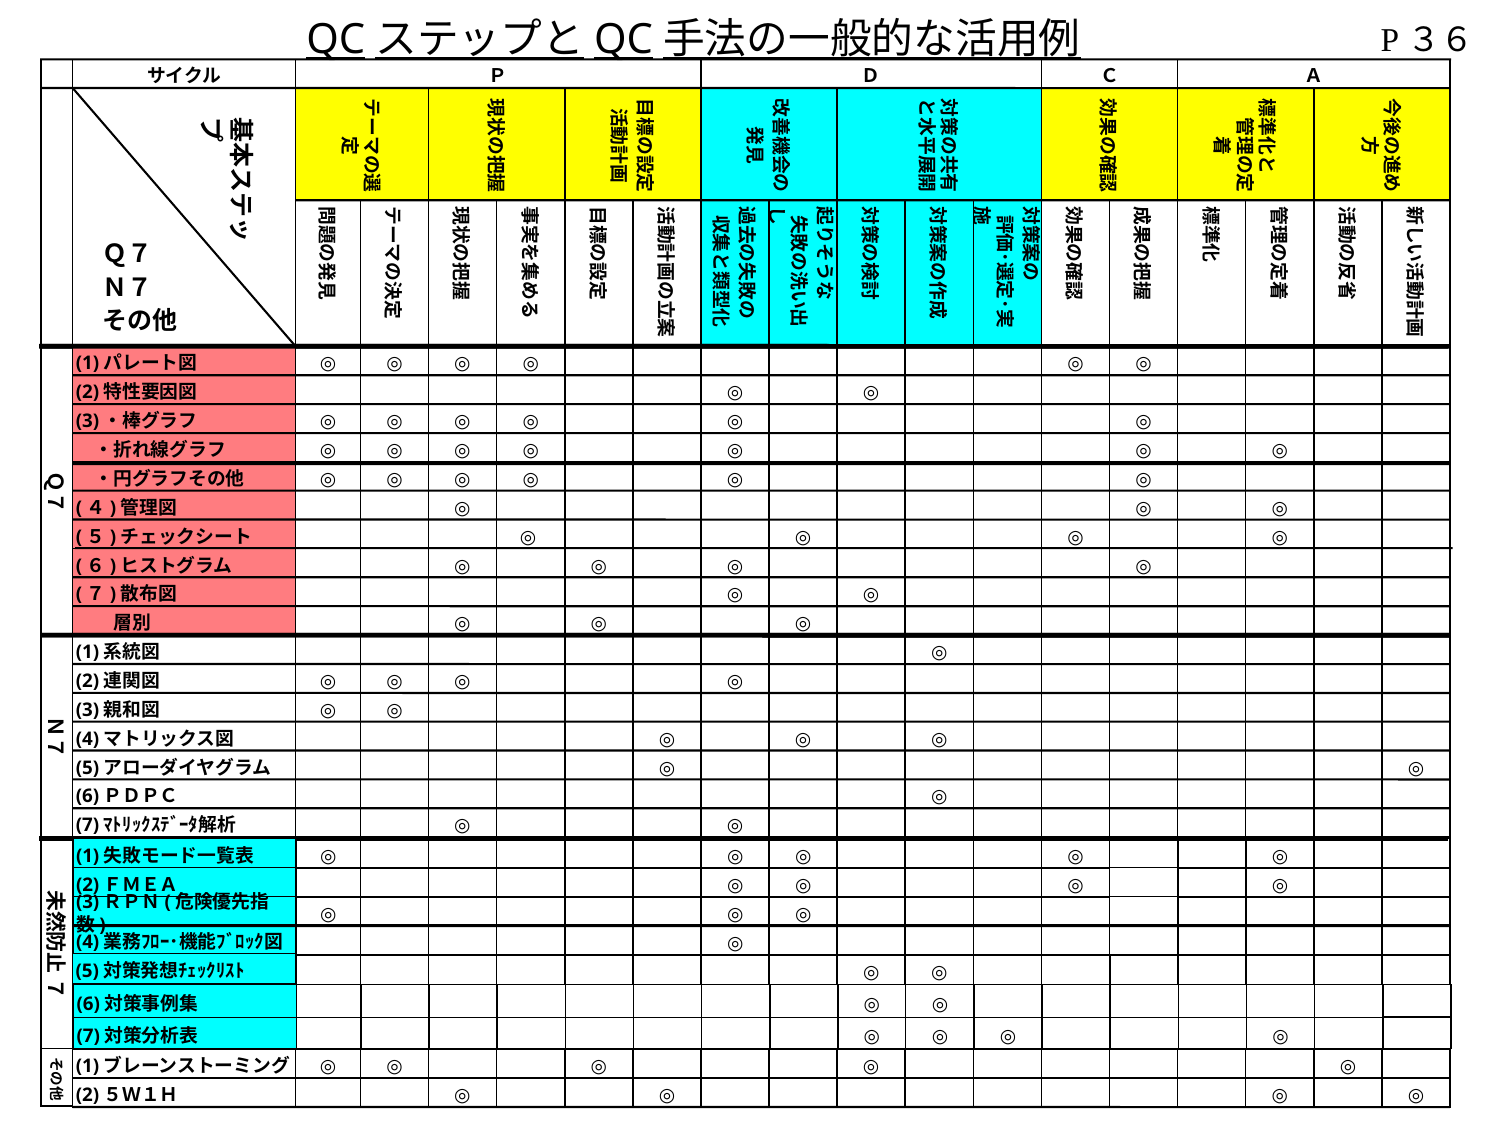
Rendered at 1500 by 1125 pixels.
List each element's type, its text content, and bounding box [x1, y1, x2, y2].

text_box Ａ [1178, 60, 1450, 88]
text_box [1383, 896, 1451, 926]
text_box [296, 491, 361, 519]
text_box ◎ [906, 1017, 975, 1049]
text_box ◎ [1042, 347, 1110, 375]
text_box ◎ [361, 1049, 429, 1079]
text_box [41, 88, 72, 346]
text_box [1042, 722, 1110, 750]
text_box [498, 1017, 566, 1049]
text_box [1314, 722, 1382, 750]
text_box (5)対策発想ﾁｪｯｸﾘｽﾄ [73, 953, 296, 984]
text_box [701, 1079, 769, 1107]
text_box [361, 955, 429, 985]
text_box [769, 578, 837, 606]
text_box ◎ [565, 607, 633, 635]
text_box [838, 927, 906, 955]
text_box ◎ [769, 607, 837, 635]
text_box [1382, 665, 1450, 693]
text_box [1042, 751, 1110, 779]
text_box [296, 549, 361, 577]
text_box [295, 955, 361, 985]
text_box [1042, 491, 1110, 519]
text_box 今後の進め方 [1314, 89, 1450, 200]
text_box [361, 636, 429, 664]
text_box [633, 376, 701, 404]
text_box ◎ [429, 607, 497, 635]
text_box ・円グラフその他 [72, 465, 296, 490]
text_box [1246, 549, 1314, 577]
text_box ◎ [701, 927, 770, 955]
text_box [497, 896, 565, 926]
text_box [905, 491, 974, 519]
text_box [497, 376, 565, 404]
text_box ◎ [497, 434, 565, 462]
text_box [361, 1079, 429, 1107]
text_box 標準化 [1178, 201, 1246, 346]
text_box [1314, 434, 1382, 462]
text_box [1314, 636, 1382, 664]
text_box [565, 693, 633, 721]
text_box [1178, 927, 1246, 955]
text_box [429, 751, 497, 779]
text_box [1314, 780, 1382, 808]
text_box [565, 780, 633, 808]
text_box ◎ [429, 665, 497, 692]
text_box [1110, 955, 1178, 985]
text_box [974, 405, 1042, 433]
text_box [1111, 985, 1179, 1017]
text_box [974, 520, 1042, 548]
text_box [296, 1079, 361, 1107]
text_box [770, 927, 838, 955]
text_box [837, 751, 905, 779]
text_box [633, 520, 701, 548]
text_box [565, 376, 633, 404]
text_box [1042, 376, 1110, 404]
text_box [497, 1079, 565, 1107]
text_box [1314, 607, 1382, 635]
text_box [1178, 636, 1246, 664]
text_box [1314, 405, 1382, 433]
text_box [1246, 809, 1314, 838]
text_box [769, 465, 837, 490]
text_box [634, 838, 701, 868]
text_box [769, 376, 837, 404]
text_box ◎ [1314, 1049, 1382, 1079]
text_box [296, 926, 361, 955]
text_box [1246, 780, 1314, 808]
text_box [429, 722, 497, 750]
text_box ◎ [361, 347, 429, 375]
text_box [633, 665, 701, 692]
text_box [1042, 434, 1110, 462]
text_box [905, 549, 974, 577]
text_box ◎ [1246, 1079, 1314, 1107]
text_box [1382, 694, 1450, 721]
text_box Ｑ７ [41, 347, 72, 635]
text_box [1246, 955, 1314, 985]
text_box (2)ＦＭＥＡ [73, 868, 296, 896]
text_box ◎ [701, 896, 770, 926]
text_box [837, 693, 905, 721]
text_box [498, 985, 566, 1017]
text_box [974, 955, 1042, 985]
text_box ◎ [905, 722, 974, 750]
text_box [838, 838, 906, 868]
text_box (6)ＰＤＰＣ [72, 780, 296, 808]
text_box [633, 434, 701, 462]
text_box [1314, 751, 1382, 779]
text_box [701, 780, 769, 808]
text_box [701, 347, 769, 375]
text_box [565, 955, 634, 985]
text_box 新しい活動計画 [1382, 201, 1450, 346]
text_box (1)ブレーンストーミング [73, 1049, 296, 1079]
text_box 活動計画の立案 [633, 201, 701, 346]
text_box [1382, 405, 1450, 433]
text_box (1)失敗モード一覧表 [73, 838, 296, 868]
text_box [634, 896, 701, 926]
text_box [905, 434, 974, 462]
text_box [701, 1049, 769, 1079]
text_box [1178, 1079, 1246, 1107]
text_box [1314, 549, 1382, 577]
text_box 効果の確認 [1042, 201, 1110, 346]
text_box [361, 751, 429, 779]
text_box [906, 927, 974, 955]
text_box [633, 491, 701, 519]
text_box [362, 1017, 430, 1049]
text_box [1110, 636, 1178, 664]
text_box [974, 491, 1042, 519]
text_box 対策案の作成 [905, 201, 974, 346]
text_box [974, 636, 1042, 664]
text_box [1246, 405, 1314, 433]
text_box ◎ [565, 1049, 633, 1079]
text_box [430, 985, 498, 1017]
text_box (6)対策事例集 [73, 984, 297, 1017]
text_box [1246, 636, 1314, 664]
text_box [497, 1049, 565, 1079]
text_box [429, 578, 497, 606]
text_box [837, 636, 905, 664]
text_box (1)パレート図 [72, 347, 296, 375]
text_box [1382, 491, 1450, 519]
text_box [1383, 838, 1451, 868]
text_box 改善機会の 発見 [701, 89, 837, 200]
text_box [296, 578, 361, 606]
text_box ◎ [296, 896, 361, 925]
text_box [974, 578, 1042, 606]
text_box [906, 868, 974, 896]
text_box ◎ [296, 465, 361, 490]
text_box [1178, 347, 1246, 375]
text_box テーマの決定 [361, 201, 429, 346]
text_box ◎ [497, 465, 565, 490]
text_box [701, 955, 770, 985]
text_box ◎ [497, 347, 565, 375]
text_box [361, 896, 429, 925]
text_box [769, 491, 837, 519]
text_box ◎ [497, 520, 565, 548]
text_box [633, 347, 701, 375]
text_box [975, 985, 1043, 1017]
text_box ◎ [296, 347, 361, 375]
text_box ◎ [769, 722, 837, 750]
text_box ◎ [770, 896, 838, 926]
text_box [296, 636, 361, 664]
text_box (2)５Ｗ１Ｈ [73, 1079, 296, 1106]
text_box [1042, 665, 1110, 692]
text_box [1314, 1079, 1382, 1107]
text_box [297, 985, 362, 1017]
text_box ◎ [837, 1049, 905, 1079]
text_box [1315, 1017, 1383, 1049]
text_box [1042, 896, 1110, 926]
text_box [296, 780, 361, 808]
text_box [1178, 491, 1246, 519]
text_box [1178, 665, 1246, 693]
text_box [429, 896, 497, 926]
text_box ◎ [633, 751, 701, 779]
text_box [905, 465, 974, 490]
text_box Ｃ [1042, 60, 1178, 88]
text_box [974, 434, 1042, 462]
text_box [1042, 405, 1110, 433]
text_box [1179, 985, 1247, 1017]
text_box [838, 896, 906, 926]
text_box [1315, 985, 1383, 1017]
text_box [361, 491, 429, 519]
text_box [565, 751, 633, 779]
text_box ◎ [837, 578, 905, 606]
text_box [1042, 809, 1110, 838]
text_box ◎ [1246, 838, 1314, 868]
text_box Ｄ [701, 60, 1042, 88]
text_box ・折れ線グラフ [72, 434, 296, 462]
text_box [1042, 607, 1110, 635]
text_box [497, 578, 565, 606]
text_box ◎ [1110, 465, 1178, 490]
text_box [837, 434, 905, 462]
text_box [634, 927, 701, 955]
text_box ◎ [361, 405, 429, 433]
text_box P３６ [1365, 10, 1500, 66]
text_box [1110, 1079, 1178, 1107]
text_box [974, 838, 1042, 868]
text_box [361, 926, 429, 955]
text_box ◎ [905, 780, 974, 808]
text_box [565, 520, 633, 548]
text_box [1314, 491, 1382, 519]
text_box ◎ [769, 520, 837, 548]
text_box [429, 1049, 497, 1079]
text_box [297, 1017, 362, 1049]
text_box [974, 868, 1042, 896]
text_box [1110, 927, 1178, 955]
text_box QCステップとQC手法の一般的な活用例 [32, 4, 1355, 69]
text_box 事実を集める [497, 201, 565, 346]
text_box [905, 376, 974, 404]
text_box [296, 809, 361, 838]
text_box ◎ [906, 955, 974, 985]
text_box [1314, 694, 1382, 721]
text_box [1042, 636, 1110, 664]
text_box [1383, 868, 1451, 896]
text_box [769, 780, 837, 808]
text_box [701, 693, 769, 721]
text_box [1246, 694, 1314, 721]
text_box (７)散布図 [72, 578, 296, 606]
text_box 活動の反省 [1314, 201, 1382, 346]
text_box [497, 491, 565, 519]
text_box [1314, 520, 1382, 548]
text_box [429, 955, 497, 985]
text_box [633, 636, 701, 664]
text_box ◎ [296, 434, 361, 462]
text_box [497, 809, 565, 838]
text_box [361, 809, 429, 838]
text_box [497, 780, 565, 808]
text_box [296, 751, 361, 779]
text_box [1382, 520, 1450, 548]
text_box [1043, 1017, 1111, 1049]
text_box [974, 607, 1042, 635]
text_box ◎ [429, 347, 497, 375]
text_box [1382, 809, 1450, 838]
text_box [361, 549, 429, 577]
text_box [565, 665, 633, 692]
text_box 管理の定着 [1246, 201, 1314, 346]
text_box [1042, 955, 1110, 985]
text_box [769, 405, 837, 433]
text_box [1110, 838, 1178, 868]
text_box [769, 751, 837, 779]
text_box ◎ [361, 665, 429, 692]
text_box [633, 607, 701, 635]
text_box [1042, 927, 1110, 955]
text_box [566, 1017, 634, 1049]
text_box [429, 693, 497, 721]
text_box [701, 491, 769, 519]
text_box ◎ [429, 491, 497, 519]
text_box [701, 607, 769, 635]
text_box 基本ステップ [204, 103, 265, 276]
text_box ◎ [1247, 1017, 1315, 1049]
text_box [634, 1017, 702, 1049]
text_box ◎ [1042, 838, 1110, 868]
text_box [361, 376, 429, 404]
text_box ◎ [905, 636, 974, 664]
text_box [905, 693, 974, 721]
text_box [1042, 780, 1110, 808]
text_box [905, 607, 974, 635]
text_box ◎ [1246, 491, 1314, 519]
text_box ◎ [1042, 868, 1110, 896]
text_box ◎ [770, 838, 838, 868]
text_box (3)・棒グラフ [72, 405, 296, 433]
text_box ◎ [361, 434, 429, 462]
text_box [974, 465, 1042, 490]
text_box ◎ [296, 838, 361, 868]
text_box [1178, 465, 1246, 490]
text_box [1042, 549, 1110, 577]
text_box [429, 520, 497, 548]
text_box [296, 868, 361, 896]
text_box [837, 1079, 905, 1107]
text_box [837, 405, 905, 433]
text_box [1314, 838, 1383, 868]
text_box [296, 722, 361, 750]
text_box ◎ [1110, 405, 1178, 433]
text_box [1110, 376, 1178, 404]
text_box [701, 722, 769, 750]
text_box [565, 578, 633, 606]
text_box [1178, 955, 1246, 985]
text_box [770, 955, 838, 985]
text_box ◎ [701, 809, 769, 838]
text_box [1246, 1049, 1314, 1079]
text_box [1246, 347, 1314, 375]
text_box [1042, 1049, 1110, 1079]
text_box [429, 926, 497, 955]
text_box [430, 1017, 498, 1049]
text_box [1110, 722, 1178, 750]
text_box ◎ [701, 465, 769, 490]
text_box [565, 896, 634, 926]
text_box ◎ [838, 955, 906, 985]
text_box [1179, 1017, 1247, 1049]
text_box ◎ [429, 405, 497, 433]
text_box [1110, 1049, 1178, 1079]
text_box ◎ [633, 722, 701, 750]
text_box [361, 838, 429, 868]
text_box ◎ [1042, 520, 1110, 548]
text_box [565, 347, 633, 375]
text_box [1042, 465, 1110, 490]
text_box [1178, 549, 1246, 577]
text_box [838, 868, 906, 896]
text_box 過去の失敗の 収集と類型化 [701, 201, 769, 346]
text_box (4)業務ﾌﾛｰ･機能ﾌﾞﾛｯｸ図 [73, 926, 296, 953]
text_box ◎ [1110, 434, 1178, 462]
text_box [905, 1049, 974, 1079]
text_box [633, 549, 701, 577]
text_box [906, 896, 974, 926]
text_box ◎ [906, 985, 975, 1017]
text_box [361, 722, 429, 750]
text_box ◎ [1246, 520, 1314, 548]
text_box 標準化と 管理の定着 [1178, 89, 1314, 200]
text_box [429, 376, 497, 404]
text_box [361, 578, 429, 606]
text_box [701, 751, 769, 779]
text_box [429, 636, 497, 664]
text_box [837, 465, 905, 490]
text_box [565, 809, 633, 838]
text_box [769, 809, 837, 838]
text_box [296, 376, 361, 404]
text_box [769, 347, 837, 375]
text_box [1110, 693, 1178, 721]
text_box [837, 347, 905, 375]
text_box [974, 927, 1042, 955]
text_box (1)系統図 [72, 636, 296, 664]
text_box [906, 838, 974, 868]
text_box [1383, 926, 1451, 955]
text_box [1382, 636, 1450, 664]
text_box ◎ [296, 405, 361, 433]
text_box ◎ [296, 665, 361, 692]
text_box [1178, 578, 1246, 606]
text_box ◎ [1382, 751, 1450, 779]
text_box [1314, 927, 1383, 955]
text_box [905, 520, 974, 548]
text_box [497, 636, 565, 664]
text_box [837, 780, 905, 808]
text_box ◎ [429, 549, 497, 577]
text_box [1177, 868, 1246, 896]
text_box [497, 549, 565, 577]
text_box [905, 809, 974, 838]
text_box [565, 636, 633, 664]
text_box [974, 1049, 1042, 1079]
text_box [1110, 665, 1178, 693]
text_box [1382, 722, 1450, 750]
text_box [1246, 607, 1314, 635]
text_box [1314, 896, 1383, 926]
text_box [1110, 578, 1178, 606]
text_box [1383, 985, 1451, 1017]
text_box [837, 549, 905, 577]
text_box [905, 578, 974, 606]
text_box [1178, 722, 1246, 750]
text_box (3)親和図 [72, 693, 296, 721]
text_box ◎ [838, 1017, 906, 1049]
text_box ◎ [701, 578, 769, 606]
text_box [1382, 780, 1450, 808]
text_box [1246, 376, 1314, 404]
text_box その他 [41, 1049, 73, 1106]
text_box [1178, 1049, 1246, 1079]
text_box ◎ [838, 985, 906, 1017]
text_box [1314, 347, 1382, 375]
text_box [1382, 376, 1450, 404]
text_box [565, 465, 633, 490]
text_box [1314, 465, 1382, 490]
text_box [1178, 809, 1246, 838]
text_box ◎ [1110, 549, 1178, 577]
text_box [1246, 751, 1314, 779]
text_box [905, 405, 974, 433]
text_box [837, 520, 905, 548]
text_box [905, 347, 974, 375]
text_box 対策案の 評価･選定･実施 [974, 201, 1042, 346]
text_box ◎ [296, 1049, 361, 1079]
text_box 現状の把握 [429, 89, 565, 200]
text_box [361, 607, 429, 635]
text_box [837, 722, 905, 750]
text_box [974, 1079, 1042, 1107]
text_box [1246, 927, 1314, 955]
text_box [769, 693, 837, 721]
text_box [497, 955, 565, 985]
text_box [1246, 465, 1314, 490]
text_box (5)アローダイヤグラム [72, 751, 296, 779]
text_box [974, 780, 1042, 808]
text_box ◎ [975, 1017, 1043, 1049]
text_box [1178, 376, 1246, 404]
text_box [566, 985, 634, 1017]
text_box ◎ [770, 868, 838, 896]
text_box [565, 434, 633, 462]
text_box [770, 985, 838, 1017]
text_box [497, 607, 565, 635]
text_box [429, 868, 497, 896]
text_box [837, 491, 905, 519]
text_box [1246, 665, 1314, 693]
text_box [974, 896, 1042, 926]
text_box ◎ [497, 405, 565, 433]
text_box サイクル [72, 60, 296, 88]
text_box ◎ [701, 868, 770, 896]
text_box [1110, 607, 1178, 635]
text_box [769, 1049, 837, 1079]
text_box ◎ [429, 1079, 497, 1107]
text_box [701, 636, 769, 664]
text_box [565, 405, 633, 433]
text_box [1042, 1079, 1110, 1107]
text_box [362, 985, 430, 1017]
text_box ◎ [1110, 347, 1178, 375]
text_box [974, 722, 1042, 750]
text_box [974, 665, 1042, 692]
text_box [633, 693, 701, 721]
text_box 目標の設定 [565, 201, 633, 346]
text_box [361, 520, 429, 548]
text_box [565, 868, 634, 896]
text_box [1383, 955, 1451, 985]
text_box ◎ [701, 838, 770, 868]
text_box (４)管理図 [72, 491, 296, 519]
text_box ◎ [701, 665, 769, 692]
text_box [633, 780, 701, 808]
text_box [633, 578, 701, 606]
text_box (2)連関図 [72, 665, 296, 692]
text_box [1246, 896, 1314, 926]
text_box [1178, 780, 1246, 808]
text_box [905, 665, 974, 692]
text_box [1178, 896, 1246, 926]
text_box ◎ [701, 434, 769, 462]
text_box [1314, 955, 1383, 985]
text_box (7)対策分析表 [73, 1017, 297, 1049]
text_box [1247, 985, 1315, 1017]
text_box [1246, 578, 1314, 606]
text_box 現状の把握 [429, 201, 497, 346]
text_box 成果の把握 [1110, 201, 1178, 346]
text_box ◎ [429, 465, 497, 490]
text_box [565, 491, 633, 519]
text_box 目標の設定 活動計画 [565, 89, 701, 200]
text_box [497, 838, 565, 868]
text_box [429, 838, 497, 868]
text_box [634, 985, 702, 1017]
text_box [701, 520, 769, 548]
text_box [769, 434, 837, 462]
text_box 問題の発見 [295, 201, 361, 346]
text_box [633, 1049, 701, 1079]
text_box [905, 751, 974, 779]
text_box [497, 927, 565, 955]
text_box ◎ [565, 549, 633, 577]
text_box [361, 868, 429, 896]
text_box [1178, 434, 1246, 462]
text_box [633, 405, 701, 433]
text_box ◎ [633, 1079, 701, 1107]
text_box [837, 665, 905, 692]
text_box [837, 809, 905, 838]
text_box [296, 607, 361, 635]
text_box [1382, 607, 1450, 635]
text_box (６)ヒストグラム [72, 549, 296, 577]
text_box [769, 636, 837, 664]
text_box [974, 809, 1042, 838]
text_box [565, 1079, 633, 1107]
text_box [497, 868, 565, 896]
text_box [41, 60, 72, 87]
text_box [1178, 405, 1246, 433]
text_box ◎ [701, 405, 769, 433]
text_box 対策の検討 [836, 201, 905, 346]
text_box [1111, 1017, 1179, 1049]
text_box [1314, 376, 1382, 404]
text_box 起りそうな 失敗の洗い出し [769, 201, 836, 346]
text_box [497, 693, 565, 721]
text_box [770, 1017, 838, 1049]
text_box ◎ [429, 809, 497, 838]
text_box [1382, 1049, 1450, 1079]
text_box ◎ [361, 465, 429, 490]
text_box [565, 927, 634, 955]
text_box [1314, 809, 1382, 838]
text_box テーマの選定 [296, 89, 429, 200]
text_box [702, 985, 770, 1017]
text_box [634, 868, 701, 896]
text_box [769, 549, 837, 577]
text_box [361, 780, 429, 808]
text_box [1382, 549, 1450, 577]
text_box [905, 1079, 974, 1107]
text_box ◎ [1246, 434, 1314, 462]
text_box ◎ [837, 376, 905, 404]
text_box [497, 751, 565, 779]
text_box [769, 665, 837, 692]
text_box [497, 722, 565, 750]
text_box ◎ [429, 434, 497, 462]
text_box [1382, 578, 1450, 606]
text_box (3)ＲＰＮ(危険優先指数) [73, 896, 296, 925]
text_box [974, 751, 1042, 779]
text_box [429, 780, 497, 808]
text_box [702, 1017, 770, 1049]
text_box 効果の確認 [1042, 89, 1178, 200]
text_box Ｐ [296, 60, 701, 88]
text_box [1110, 809, 1178, 838]
text_box [634, 955, 701, 985]
text_box [1042, 693, 1110, 721]
text_box [1043, 985, 1111, 1017]
text_box [1382, 346, 1450, 375]
text_box [1246, 722, 1314, 750]
text_box [1110, 520, 1178, 548]
text_box (4)マトリックス図 [72, 722, 296, 750]
text_box (2)特性要因図 [72, 376, 296, 404]
text_box [497, 665, 565, 692]
text_box [633, 465, 701, 490]
text_box [633, 809, 701, 838]
text_box [1178, 520, 1246, 548]
text_box [565, 838, 634, 868]
text_box [1110, 751, 1178, 779]
text_box Ｎ７ [41, 636, 72, 837]
text_box [1178, 838, 1246, 868]
text_box (7)ﾏﾄﾘｯｸｽﾃﾞｰﾀ解析 [72, 809, 296, 838]
text_box ◎ [1246, 868, 1314, 896]
text_box [296, 520, 361, 548]
text_box ◎ [701, 549, 769, 577]
text_box 対策の共有と水平展開 [837, 89, 1042, 200]
text_box [1110, 896, 1178, 926]
text_box [1314, 868, 1383, 896]
text_box [1110, 780, 1178, 808]
text_box ◎ [361, 693, 429, 721]
text_box [1383, 1017, 1451, 1049]
text_box [1314, 578, 1382, 606]
text_box 層別 [72, 607, 296, 635]
text_box 未然防止 ７ [41, 837, 73, 1049]
text_box [1178, 751, 1246, 779]
text_box [72, 88, 296, 346]
text_box [837, 607, 905, 635]
text_box [1382, 434, 1450, 462]
text_box [1042, 578, 1110, 606]
text_box [1382, 465, 1450, 490]
text_box ◎ [701, 376, 769, 404]
text_box [974, 376, 1042, 404]
text_box ◎ [1382, 1079, 1450, 1107]
text_box (５)チェックシート [72, 520, 296, 549]
text_box [974, 693, 1042, 721]
text_box [974, 347, 1042, 375]
text_box [565, 722, 633, 750]
text_box [1178, 694, 1246, 721]
text_box ◎ [296, 693, 361, 721]
text_box [1314, 665, 1382, 693]
text_box [769, 1079, 837, 1107]
text_box [974, 549, 1042, 577]
text_box Ｑ７ Ｎ７ その他 [87, 229, 219, 342]
text_box ◎ [1110, 491, 1178, 519]
text_box [1178, 607, 1246, 635]
